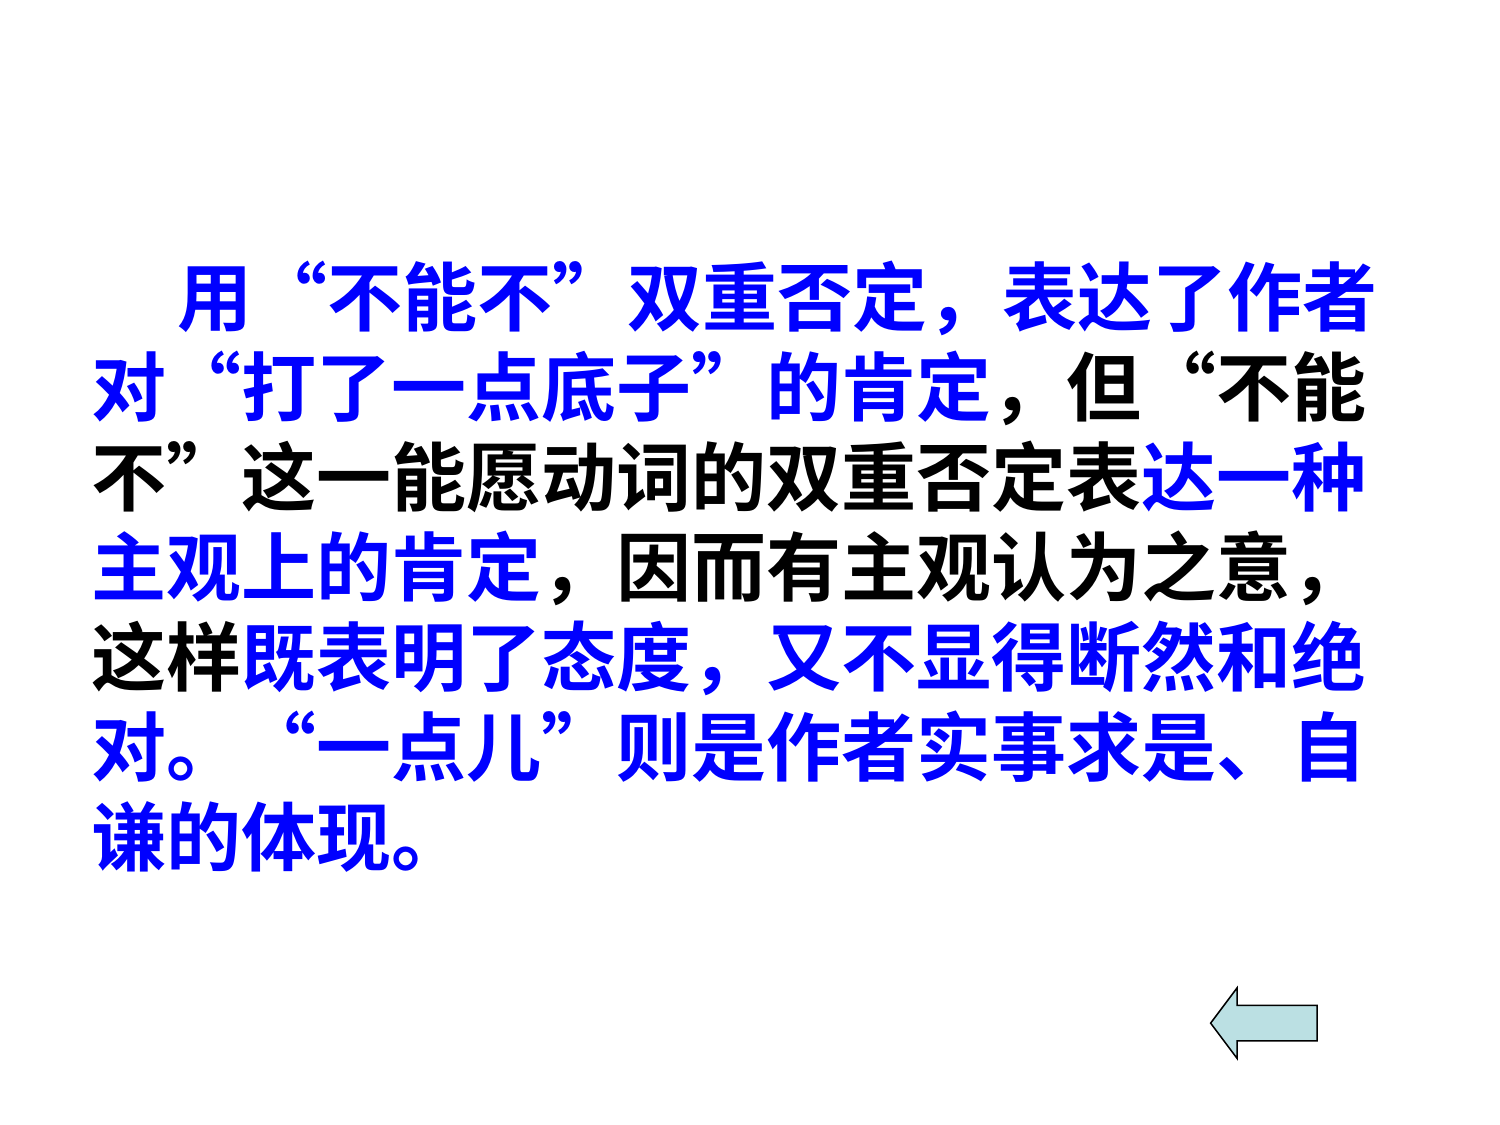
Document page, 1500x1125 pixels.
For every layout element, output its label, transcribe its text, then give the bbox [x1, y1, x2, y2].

text_box [1210, 987, 1318, 1059]
text_box 用“不能不”双重否定，表达了作者对“打了一点底子”的肯定，但“不能不”这一能愿动词的双重否定表达一种主观上的肯定，因而有主观认为之意，这样既表明了态度，又不显得断然和绝对。“一点儿”则是作者实事求是、自谦的体现。 [76, 243, 1440, 889]
